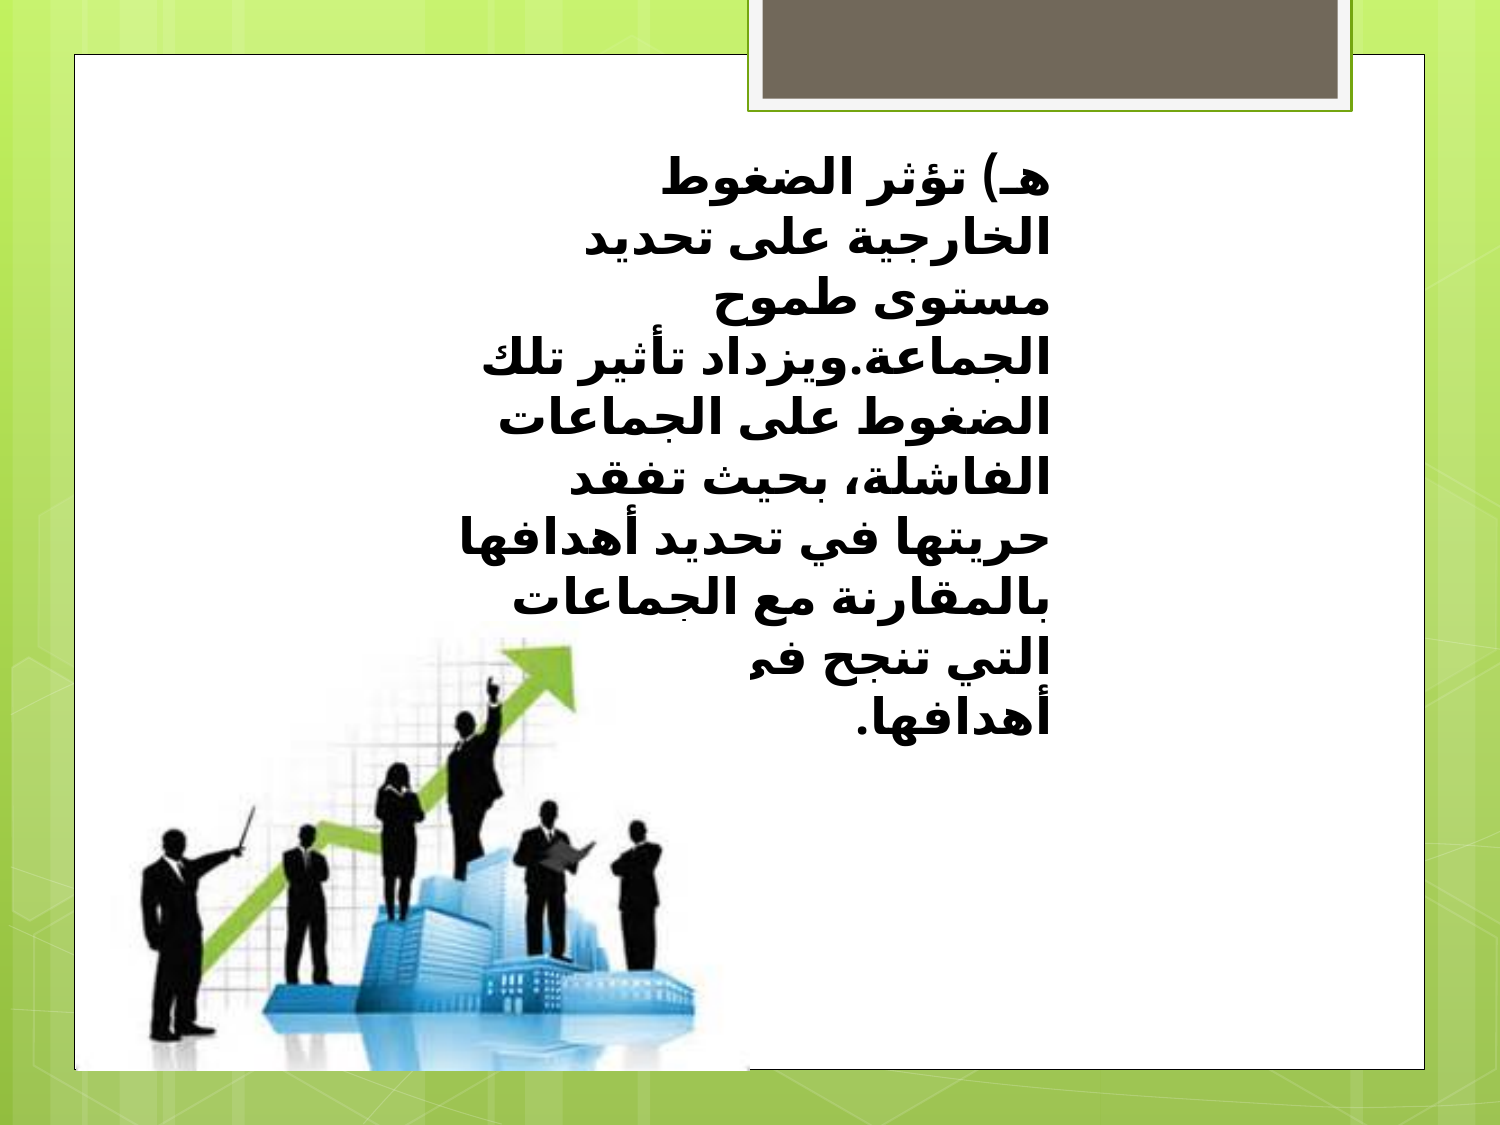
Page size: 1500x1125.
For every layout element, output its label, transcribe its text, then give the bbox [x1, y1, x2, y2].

picture [76, 621, 751, 1071]
text_box هـ) تؤثر الضغوط الخارجية على تحديد مستوى طموح الجماعة.ويزداد تأثير تلك الضغوط على الجماعات الفاشلة، بحيث تفقد حريتها في تحديد أهدافها بالمقارنة مع الجماعات التي تنجح في تحقيق أهدافها. [432, 137, 1068, 812]
